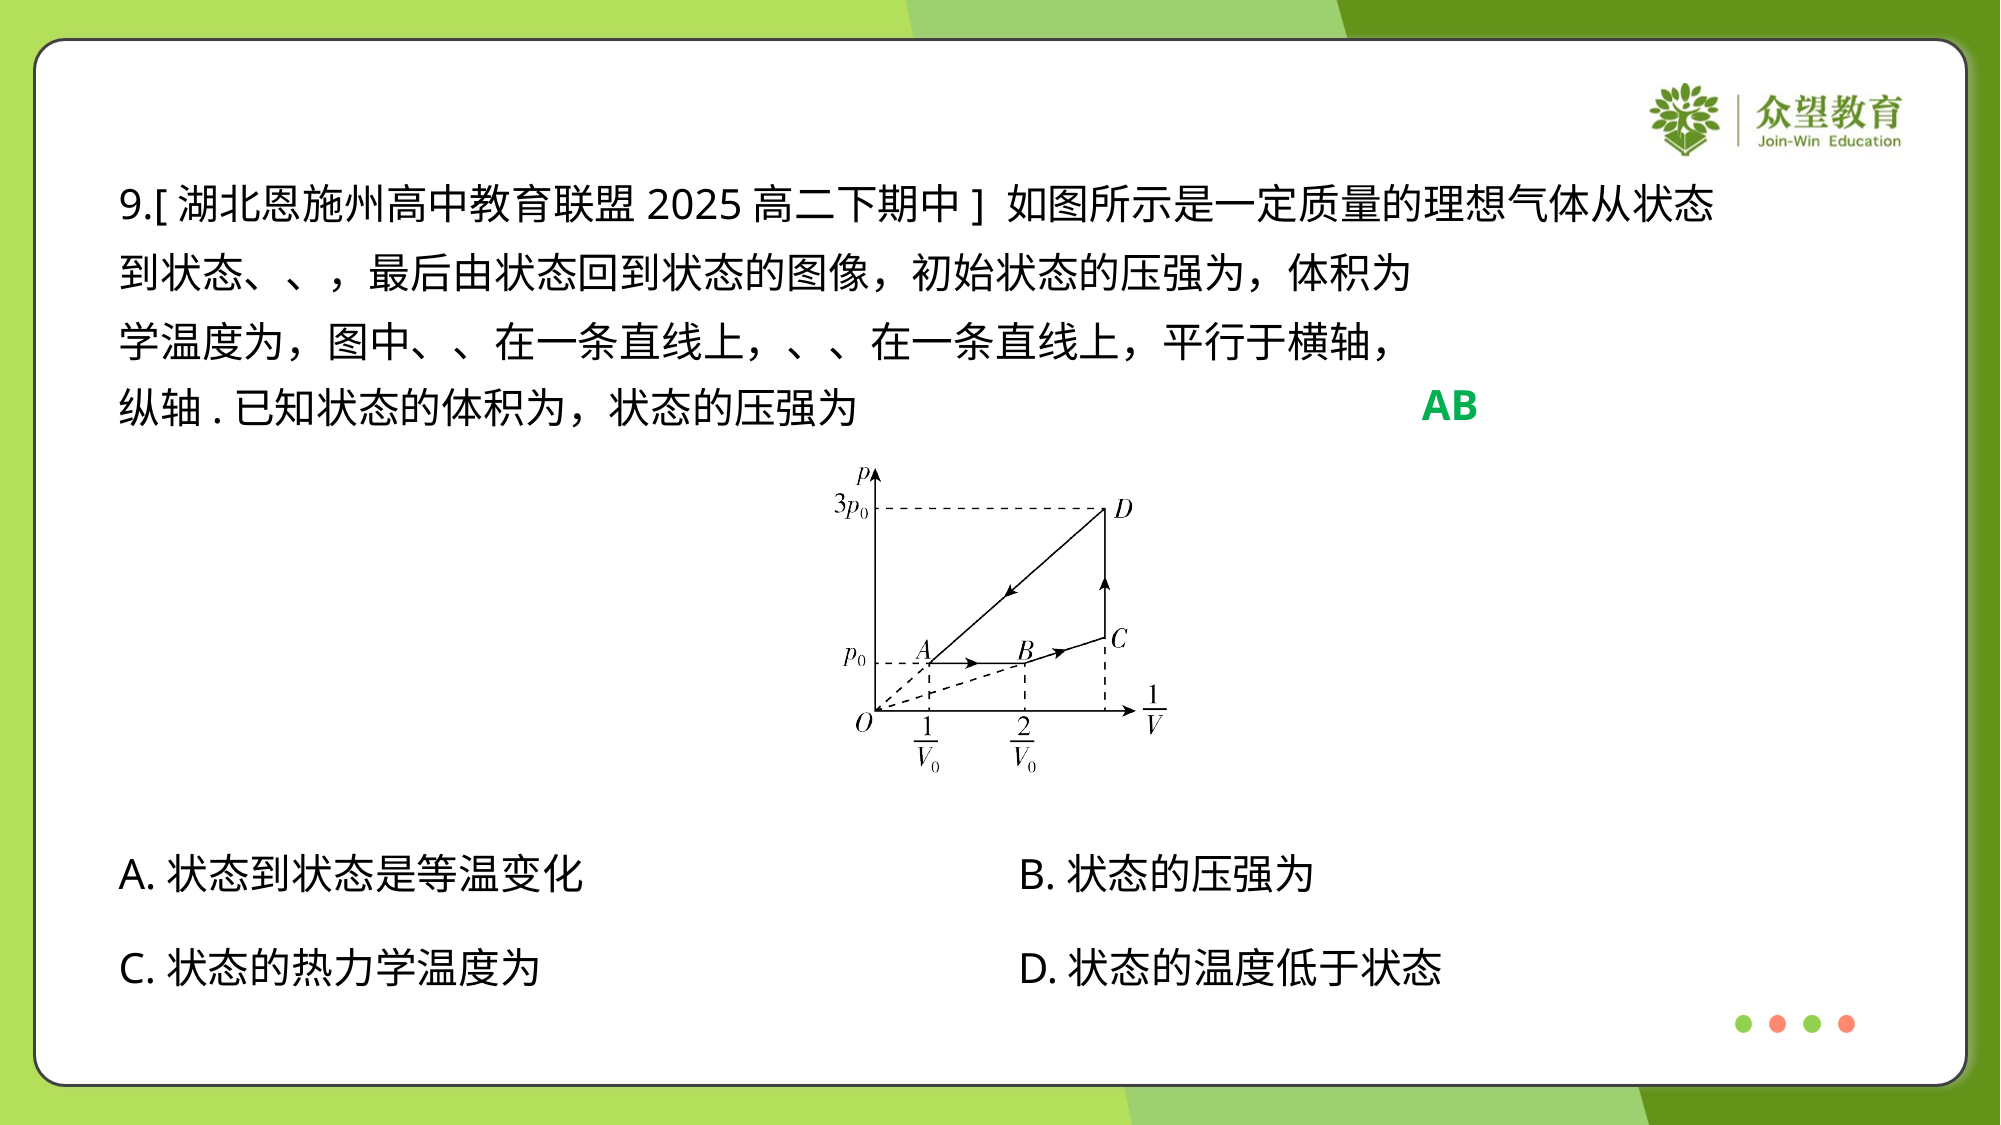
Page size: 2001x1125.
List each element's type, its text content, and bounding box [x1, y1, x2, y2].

text_box AB [1405, 376, 1496, 427]
picture [0, 0, 2000, 1125]
